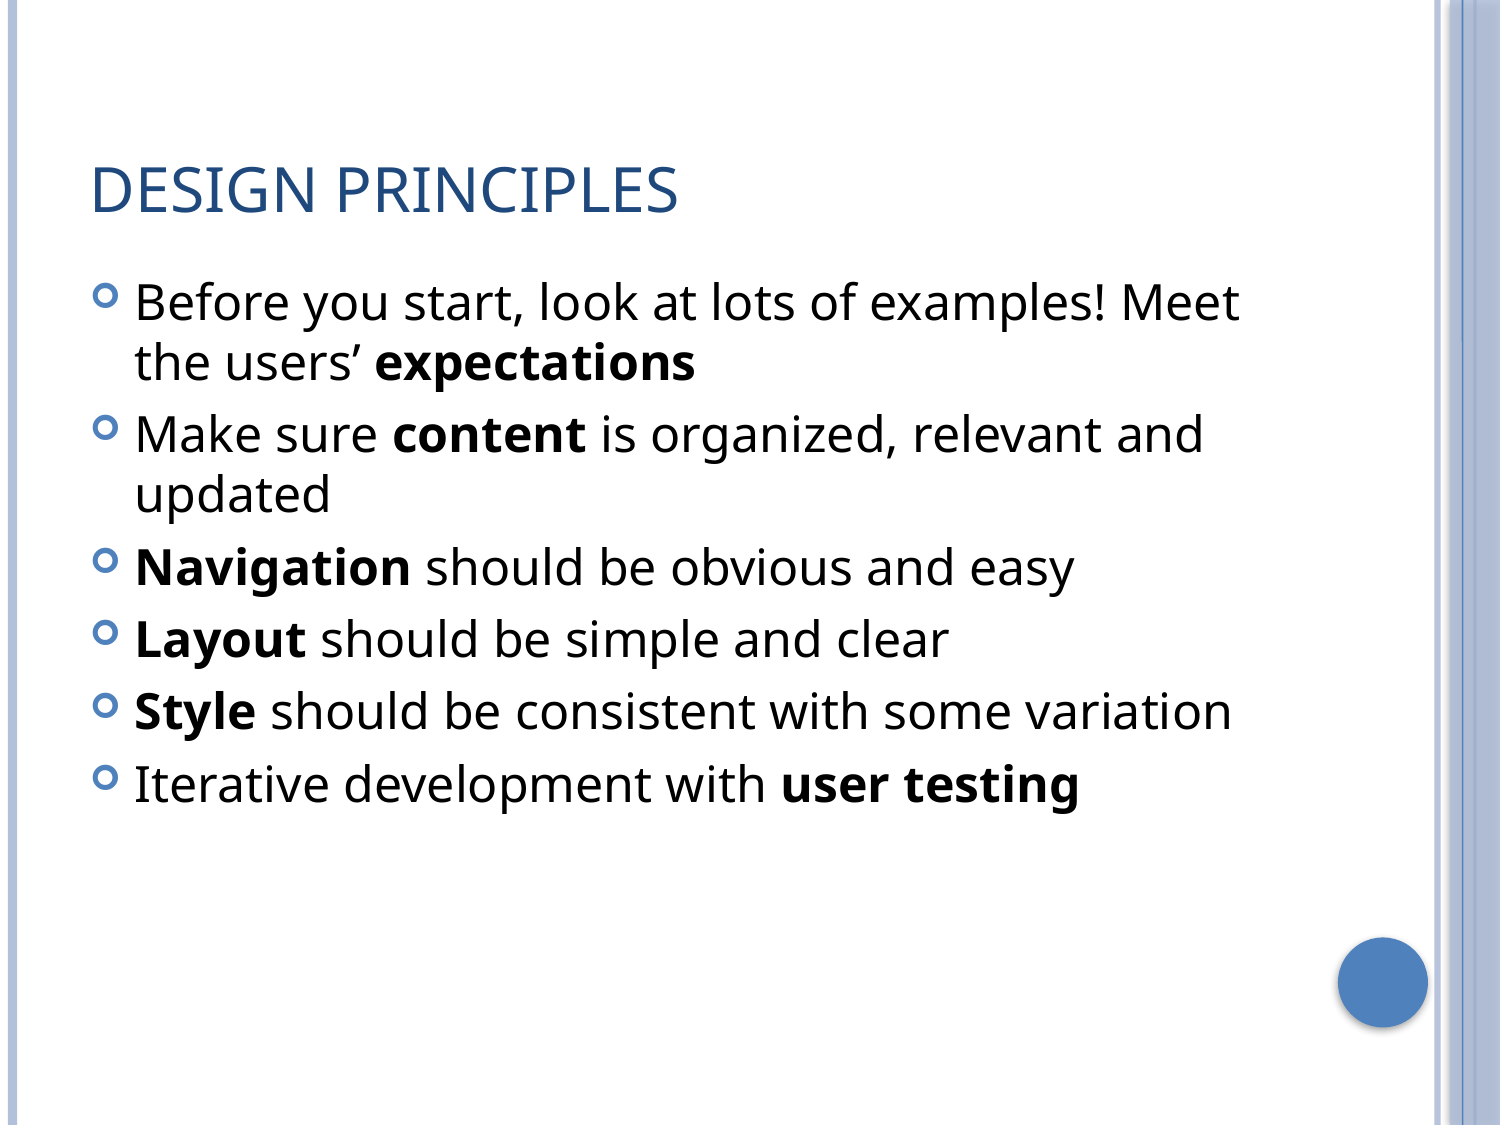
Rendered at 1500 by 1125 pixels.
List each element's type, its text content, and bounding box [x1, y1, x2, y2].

list Before you start, look at lots of examples! Meet the users’ expectations Make sure content is organized, relevant and updated Navigation should be obvious and easy Layout should be simple and clear Style should be consistent with some variation Iterative development with user testing [75, 262, 1300, 1062]
title Design Principles [75, 45, 1300, 233]
